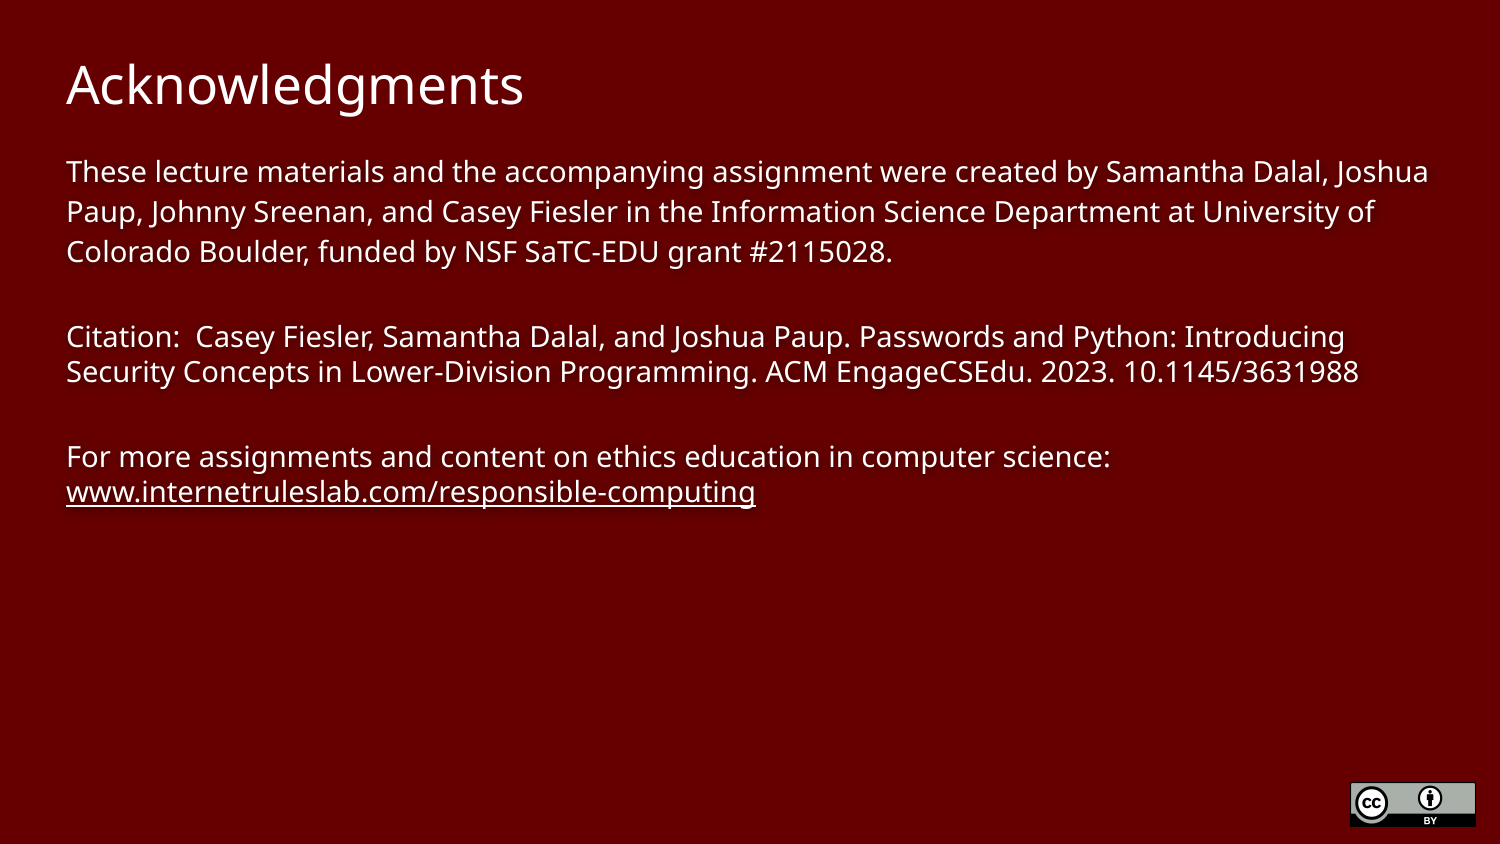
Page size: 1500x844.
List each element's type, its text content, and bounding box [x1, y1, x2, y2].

list These lecture materials and the accompanying assignment were created by Samantha Dalal, Joshua Paup, Johnny Sreenan, and Casey Fiesler in the Information Science Department at University of Colorado Boulder, funded by NSF SaTC-EDU grant #2115028. Citation: Casey Fiesler, Samantha Dalal, and Joshua Paup. Passwords and Python: Introducing Security Concepts in Lower-Division Programming. ACM EngageCSEdu. 2023. 10.1145/3631988 For more assignments and content on ethics education in computer science: www.internetruleslab.com/responsible-computing [51, 132, 1449, 687]
title Acknowledgments [51, 36, 1449, 129]
picture [1349, 782, 1476, 827]
